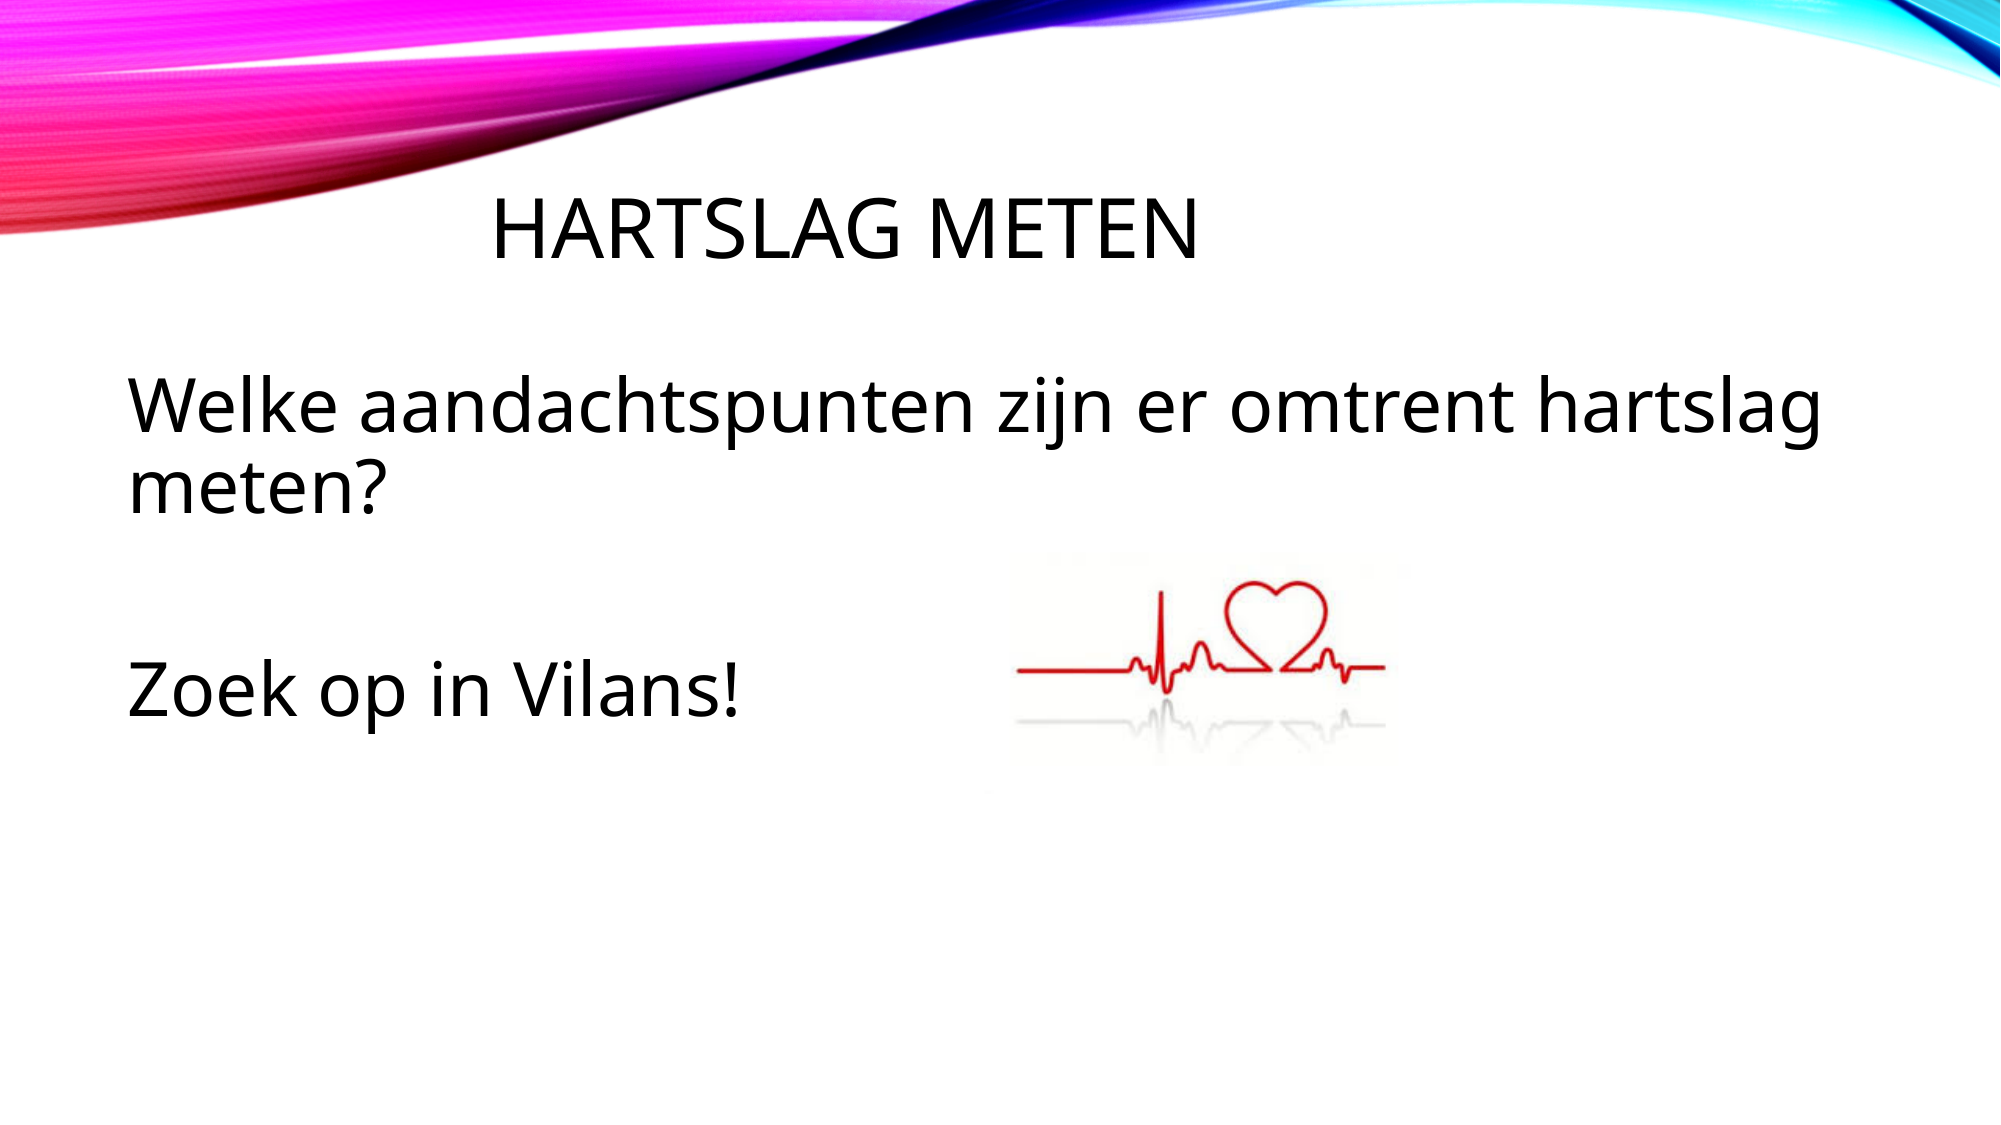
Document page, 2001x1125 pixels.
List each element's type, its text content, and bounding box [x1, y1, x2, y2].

picture [1910, 0, 2000, 45]
title Hartslag meten [474, 125, 1888, 338]
list Welke aandachtspunten zijn er omtrent hartslag meten? Zoek op in Vilans! [112, 360, 1888, 1021]
picture [1890, 0, 2000, 75]
picture [0, 0, 2000, 237]
picture [973, 528, 1437, 795]
